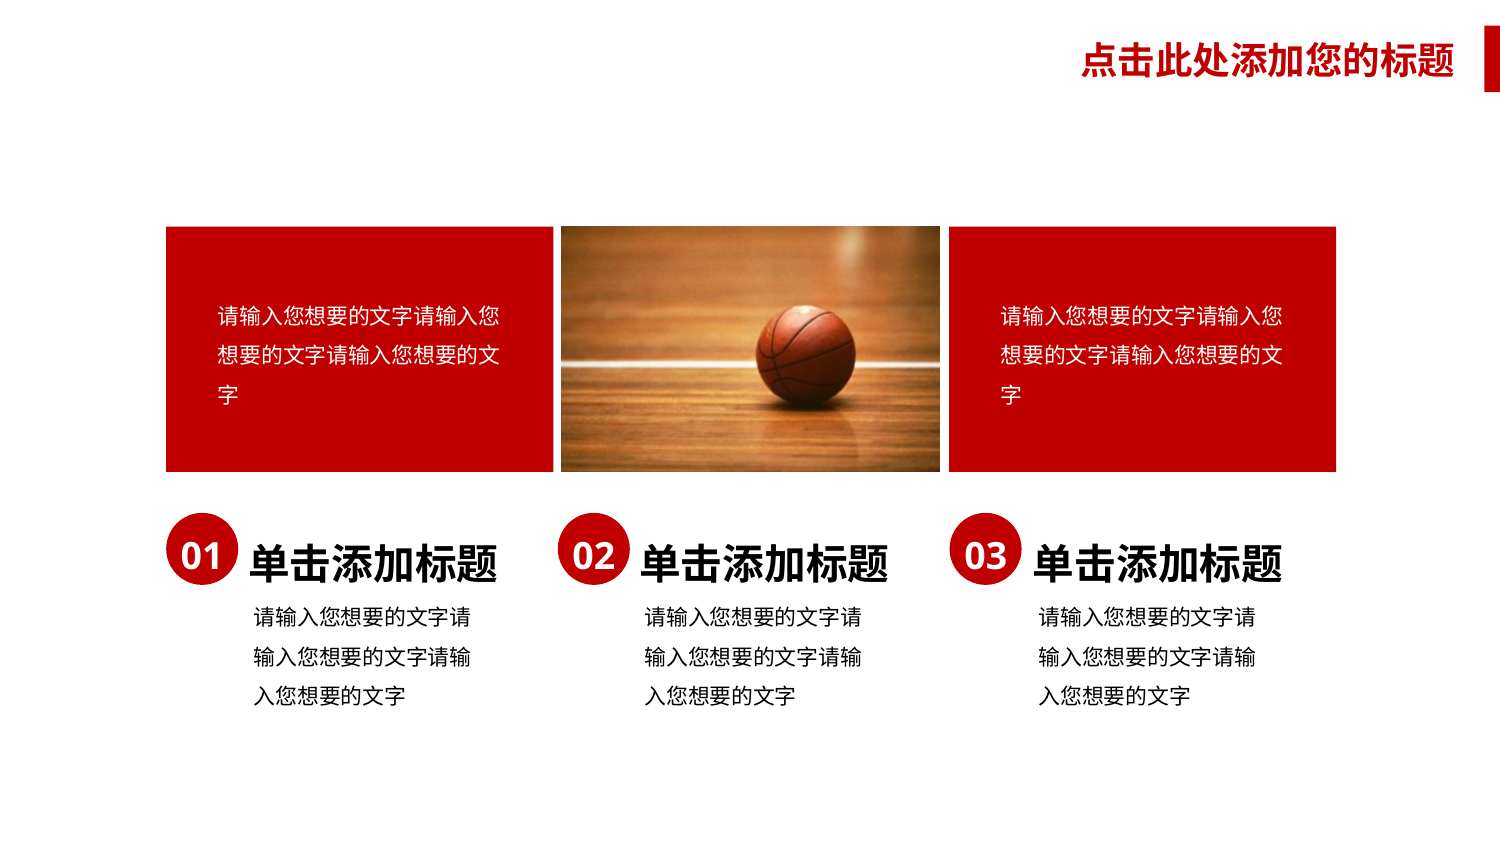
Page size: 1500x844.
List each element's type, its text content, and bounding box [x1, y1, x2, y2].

text_box 单击添加标题 [627, 507, 986, 594]
text_box [949, 226, 1337, 472]
text_box 请输入您想要的文字请输入您想要的文字请输入您想要的文字 [1027, 585, 1287, 715]
text_box 请输入您想要的文字请输入您想要的文字请输入您想要的文字 [633, 585, 893, 715]
text_box 01 [166, 526, 236, 583]
text_box [174, 512, 230, 526]
text_box 02 [595, 526, 627, 583]
text_box 请输入您想要的文字请输入您想要的文字请输入您想要的文字 [242, 585, 502, 715]
text_box 请输入您想要的文字请输入您想要的文字请输入您想要的文字 [206, 284, 513, 414]
text_box 单击添加标题 [1021, 507, 1380, 594]
text_box 03 [986, 526, 1021, 583]
text_box [1482, 24, 1500, 94]
text_box 点击此处添加您的标题 [1037, 31, 1467, 88]
text_box 单击添加标题 [236, 507, 595, 594]
text_box [166, 226, 554, 472]
text_box 请输入您想要的文字请输入您想要的文字请输入您想要的文字 [989, 284, 1296, 414]
picture [561, 226, 940, 473]
text_box [986, 512, 1014, 526]
text_box [595, 512, 622, 526]
